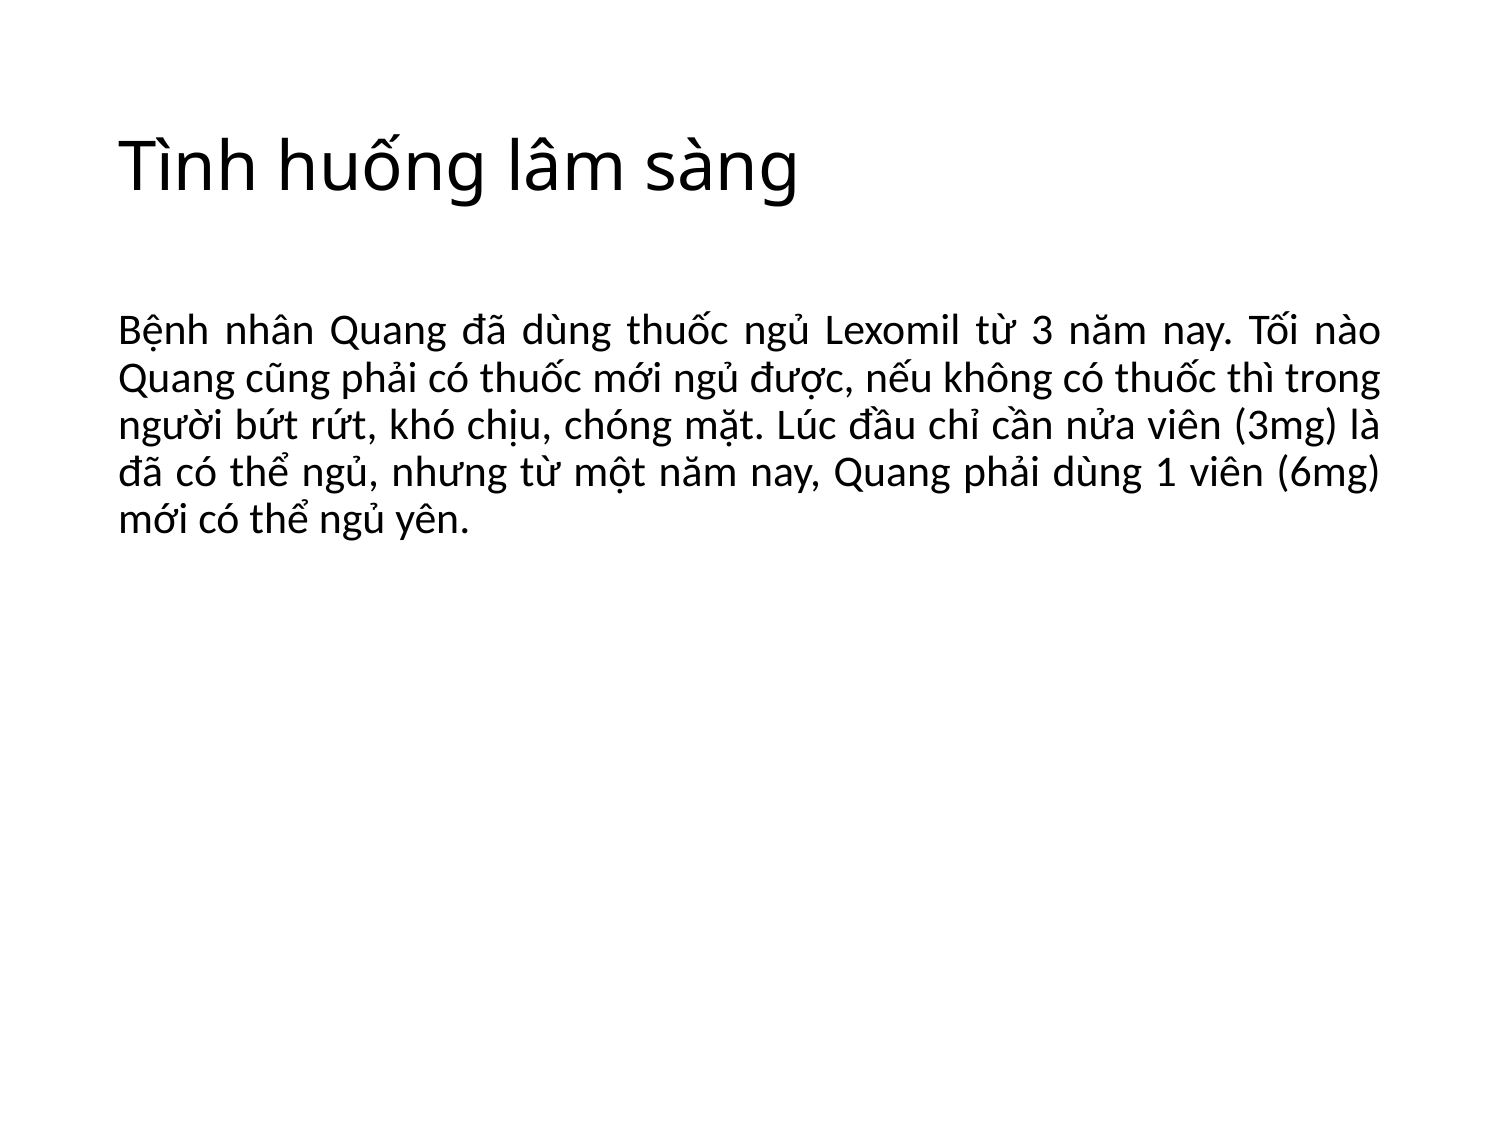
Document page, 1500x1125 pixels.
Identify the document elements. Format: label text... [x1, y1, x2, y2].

list Bệnh nhân Quang đã dùng thuốc ngủ Lexomil từ 3 năm nay. Tối nào Quang cũng phải có thuốc mới ngủ được, nếu không có thuốc thì trong người bứt rứt, khó chịu, chóng mặt. Lúc đầu chỉ cần nửa viên (3mg) là đã có thể ngủ, nhưng từ một năm nay, Quang phải dùng 1 viên (6mg) mới có thể ngủ yên. [103, 299, 1397, 1014]
title Tình huống lâm sàng [103, 59, 1397, 278]
